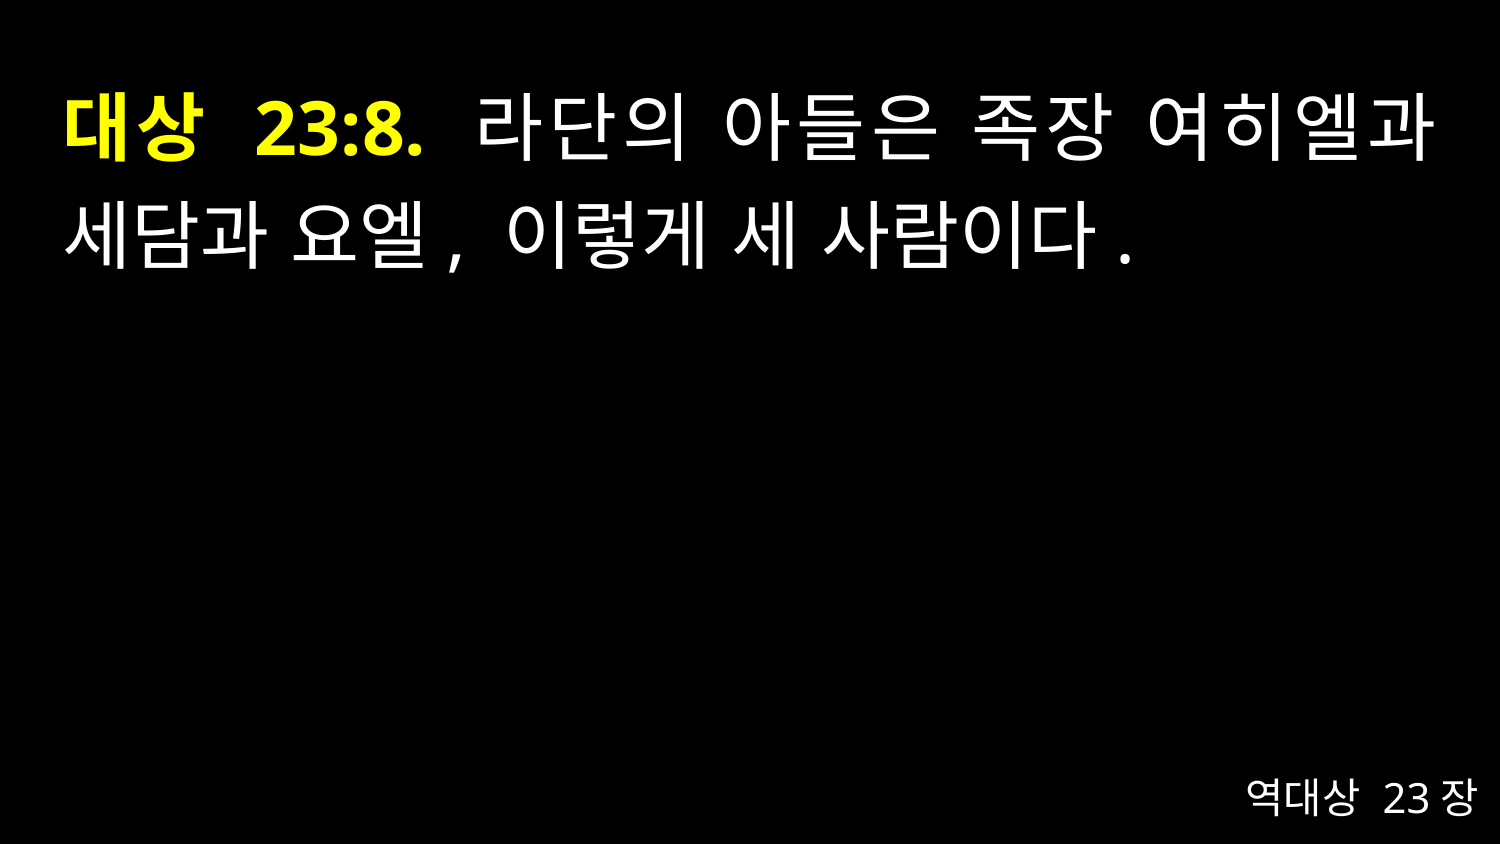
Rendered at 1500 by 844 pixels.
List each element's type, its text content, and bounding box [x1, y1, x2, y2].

subtitle 역대상 23장 [916, 770, 1500, 844]
title 대상 23:8. 라단의 아들은 족장 여히엘과 세담과 요엘, 이렇게 세 사람이다. [0, 0, 1500, 844]
